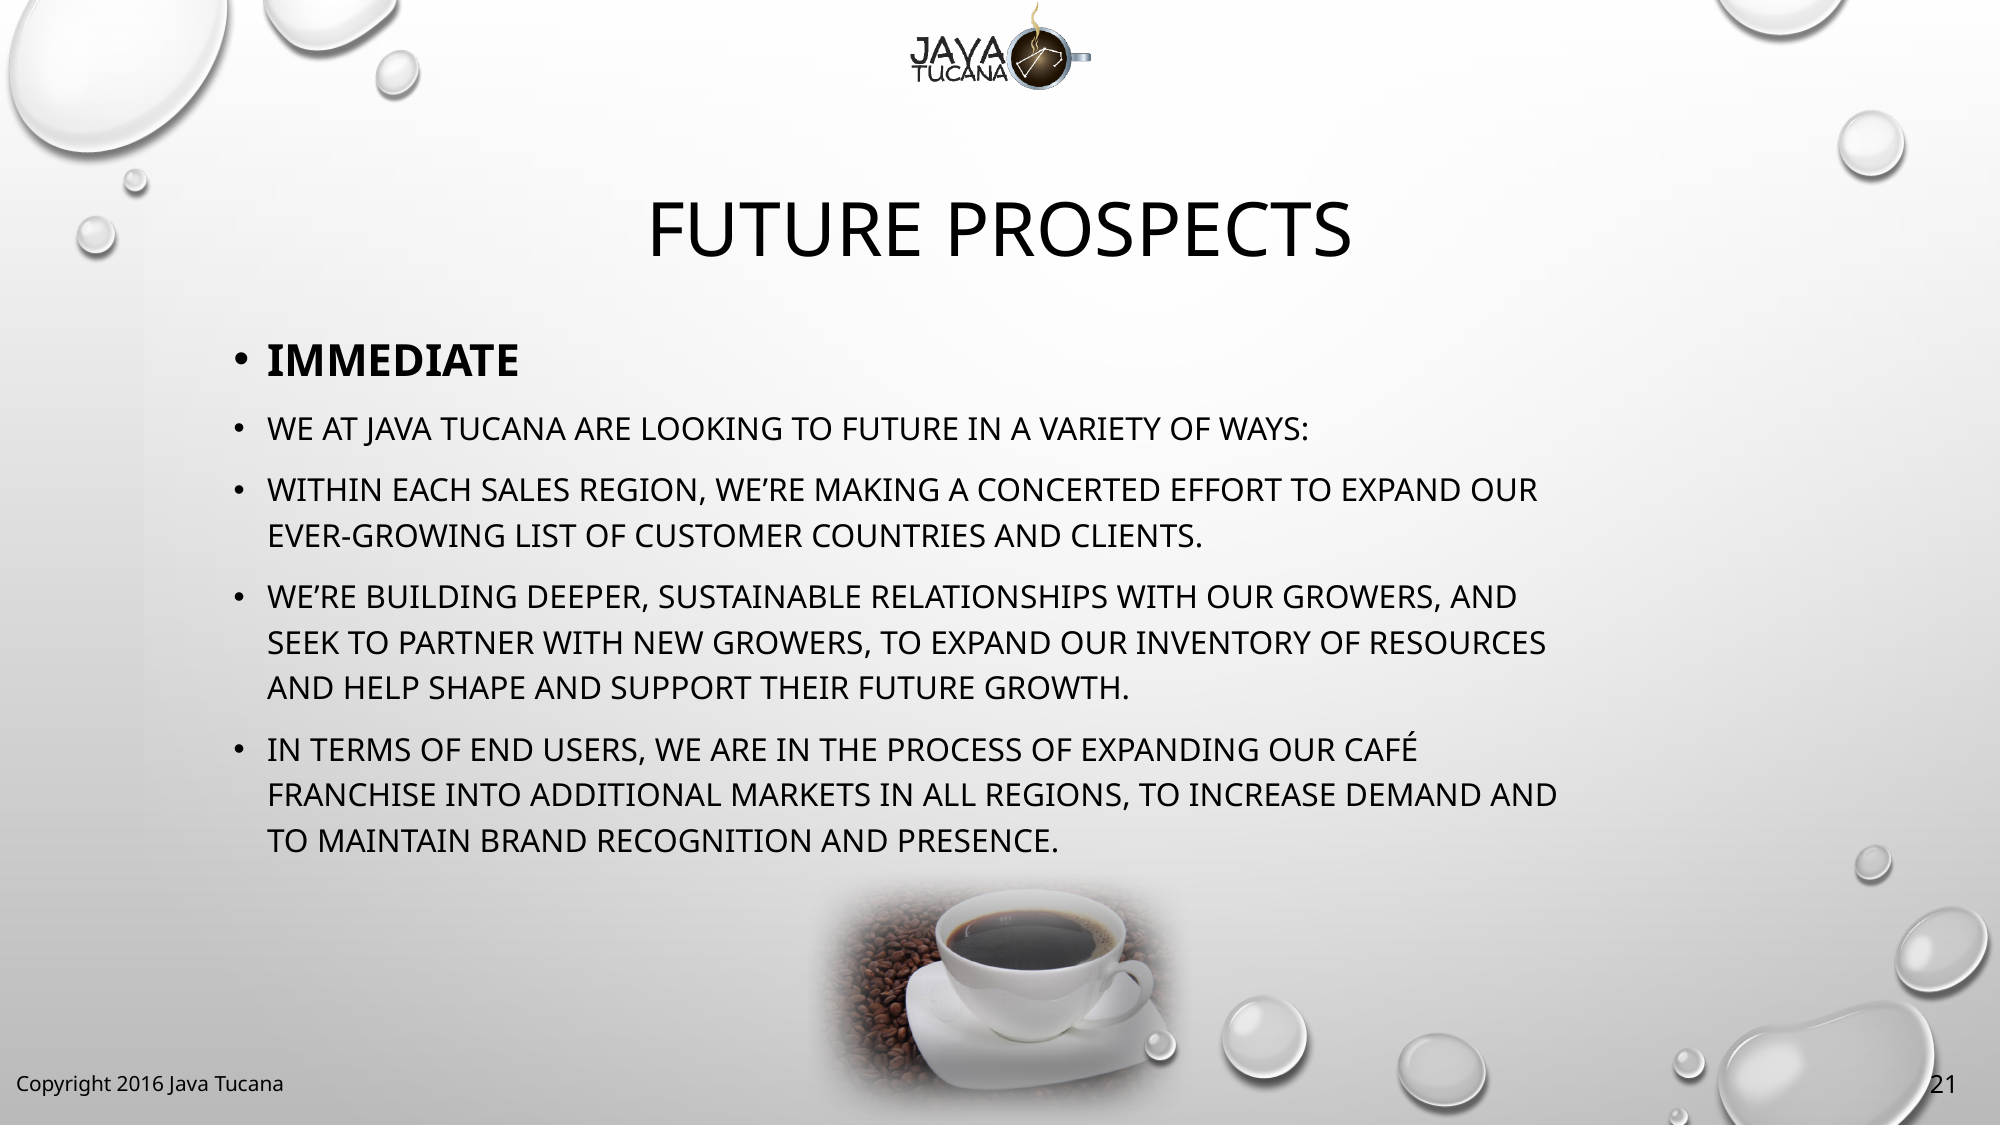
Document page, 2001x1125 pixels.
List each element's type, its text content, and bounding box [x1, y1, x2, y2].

slide_number 21 [1848, 1055, 1974, 1116]
footer Copyright 2016 Java Tucana [1, 1055, 1096, 1116]
title Future prospects [149, 101, 1851, 364]
picture [0, 0, 2001, 1125]
list Immediate We at Java Tucana are looking to future in a variety of ways: Within each sales region, we’re making a concerted effort to expand our ever-growing list of customer countries and clients. We’re building deeper, sustainable relationships with our growers, and seek to partner with new growers, to expand our inventory of resources and help shape and support their future growth. In terms of end users, we are in the process of expanding our café franchise into additional markets in all regions, to increase demand and to maintain brand recognition and presence. [218, 314, 1578, 880]
